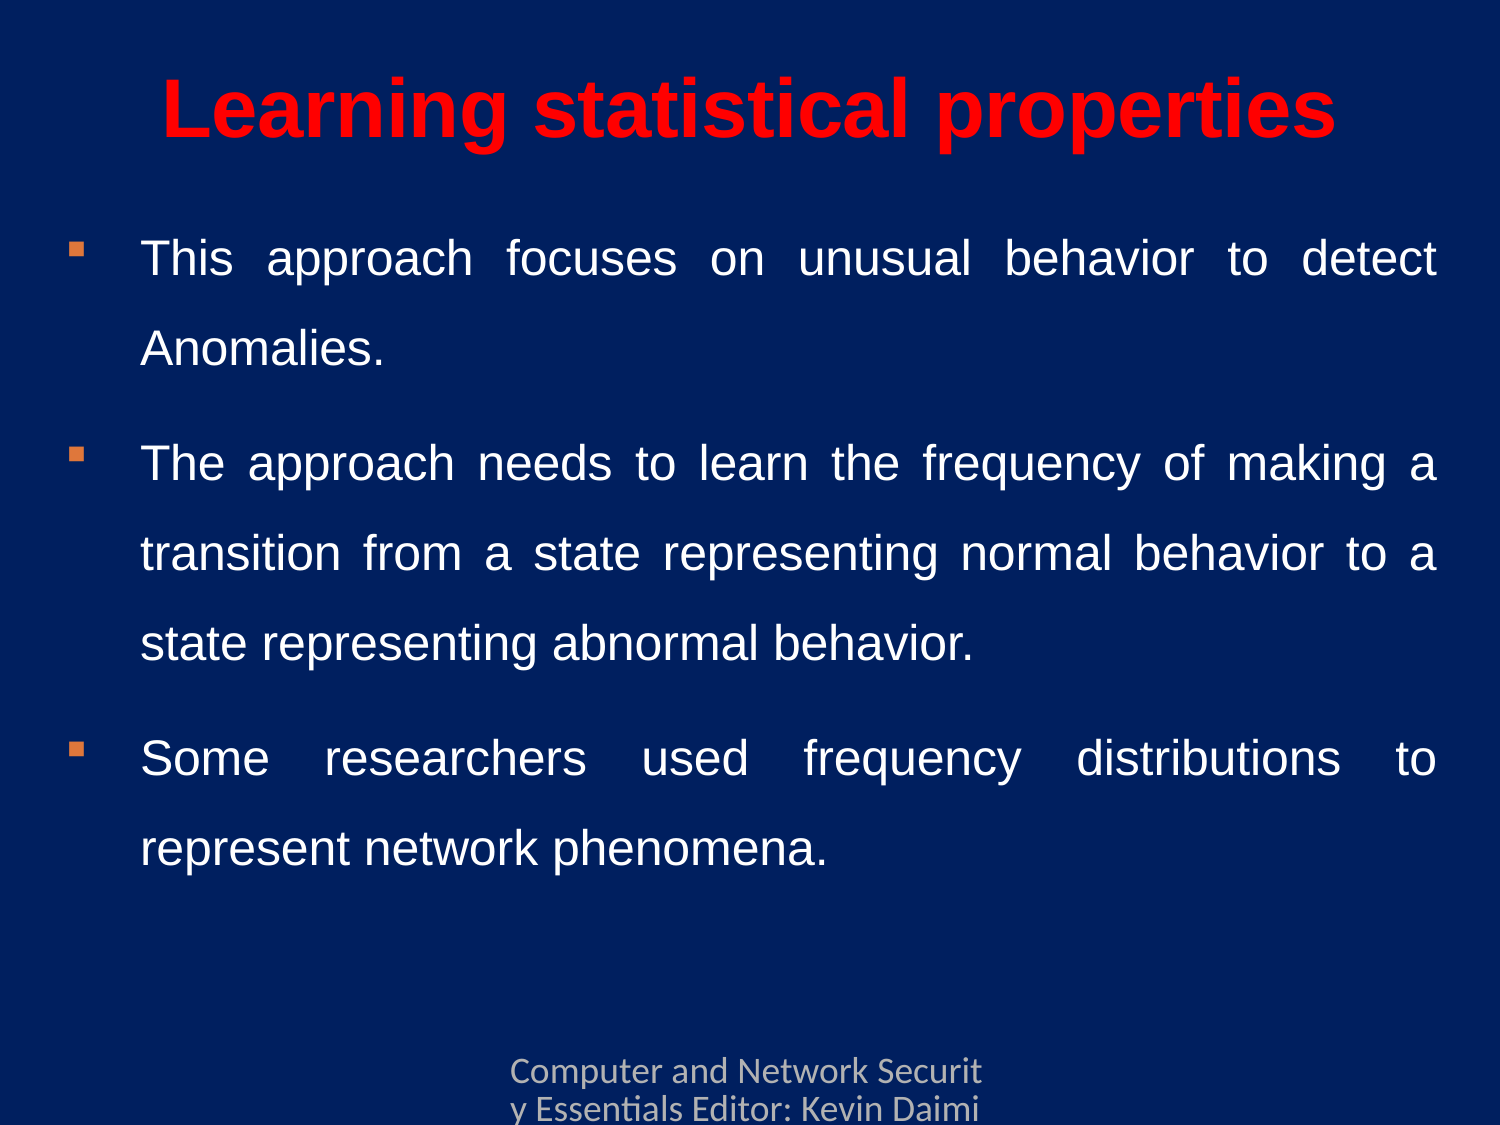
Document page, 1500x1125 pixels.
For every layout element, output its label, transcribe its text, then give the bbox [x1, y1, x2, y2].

list This approach focuses on unusual behavior to detect Anomalies. The approach needs to learn the frequency of making a transition from a state representing normal behavior to a state representing abnormal behavior. Some researchers used frequency distributions to represent network phenomena. [62, 195, 1437, 882]
title Learning statistical properties [44, 53, 1456, 155]
footer Computer and Network Security Essentials Editor: Kevin Daimi Associate Editors: Guillermo Francia, Levent Ertaul, Luis H. Encinas, Eman El-Sheikh Published by Springer [510, 1046, 990, 1103]
